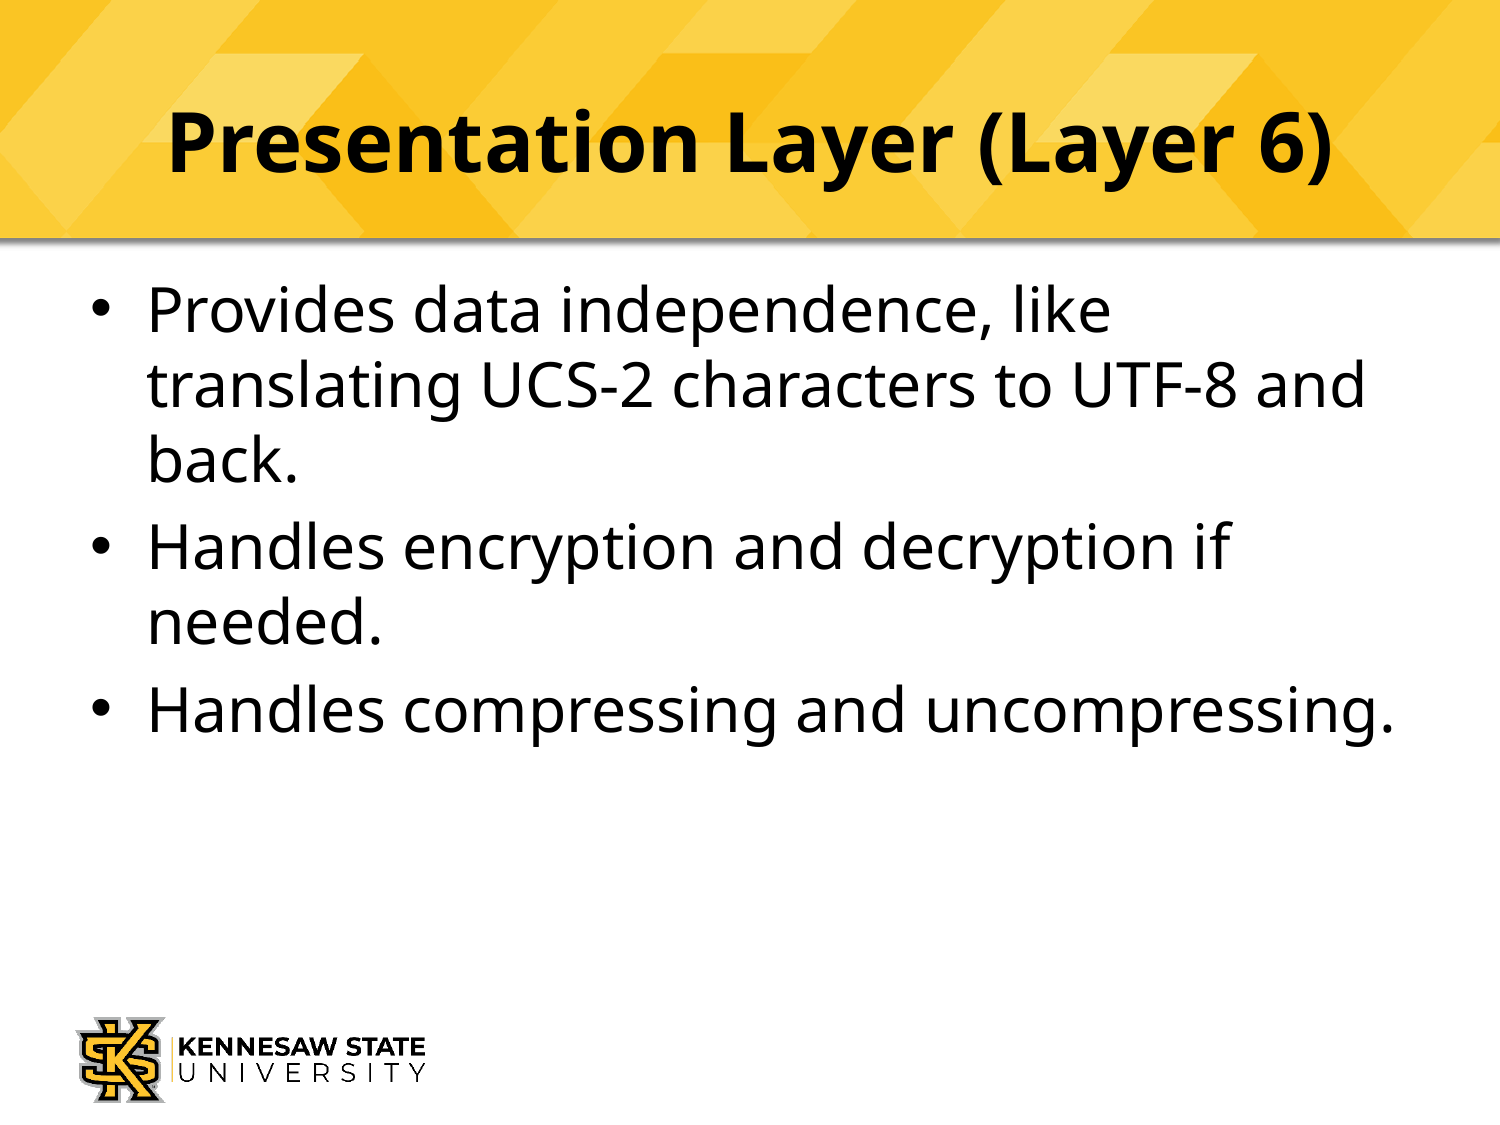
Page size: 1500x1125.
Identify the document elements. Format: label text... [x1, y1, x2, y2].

picture [75, 1017, 425, 1103]
list Provides data independence, like translating UCS-2 characters to UTF-8 and back. Handles encryption and decryption if needed. Handles compressing and uncompressing. [75, 262, 1425, 1005]
title Presentation Layer (Layer 6) [75, 45, 1425, 233]
picture [0, 0, 1500, 251]
